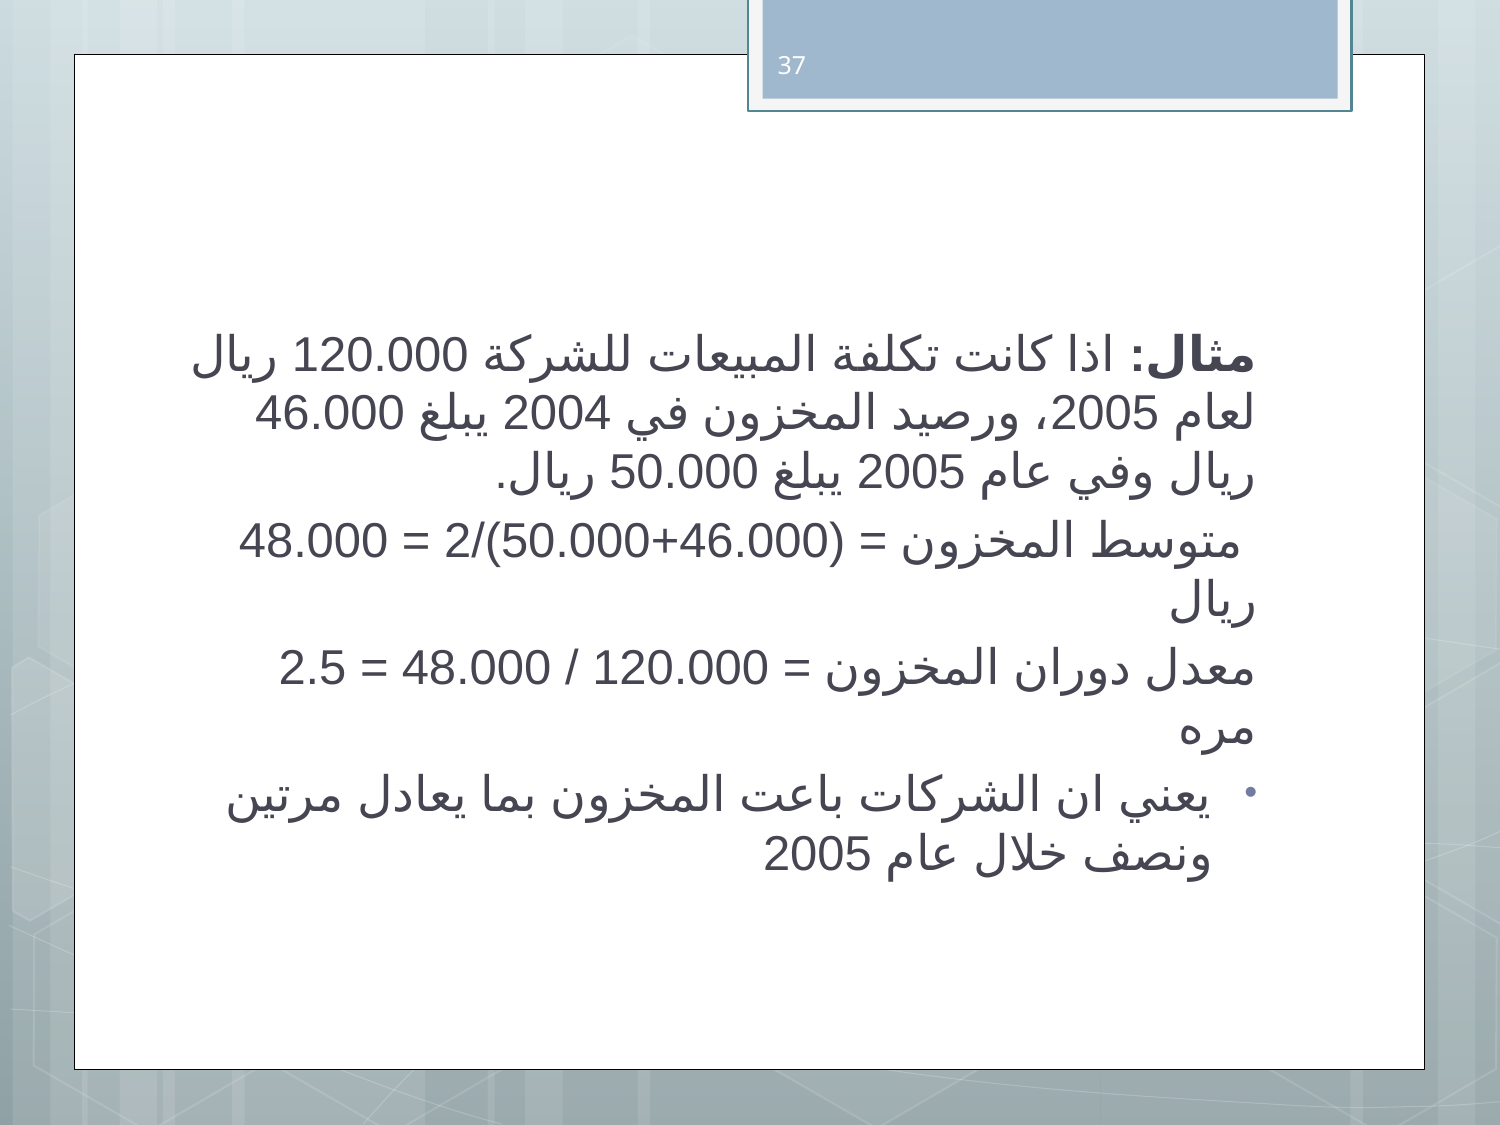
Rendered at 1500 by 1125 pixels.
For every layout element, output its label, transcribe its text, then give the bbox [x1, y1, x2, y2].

slide_number 37 [762, 36, 982, 97]
list مثال: اذا كانت تكلفة المبيعات للشركة 120.000 ريال لعام 2005، ورصيد المخزون في 2004 يبلغ 46.000 ريال وفي عام 2005 يبلغ 50.000 ريال. متوسط المخزون = (46.000+50.000)/2 = 48.000 ريال معدل دوران المخزون = 120.000 / 48.000 = 2.5 مره يعني ان الشركات باعت المخزون بما يعادل مرتين ونصف خلال عام 2005 [171, 314, 1283, 891]
